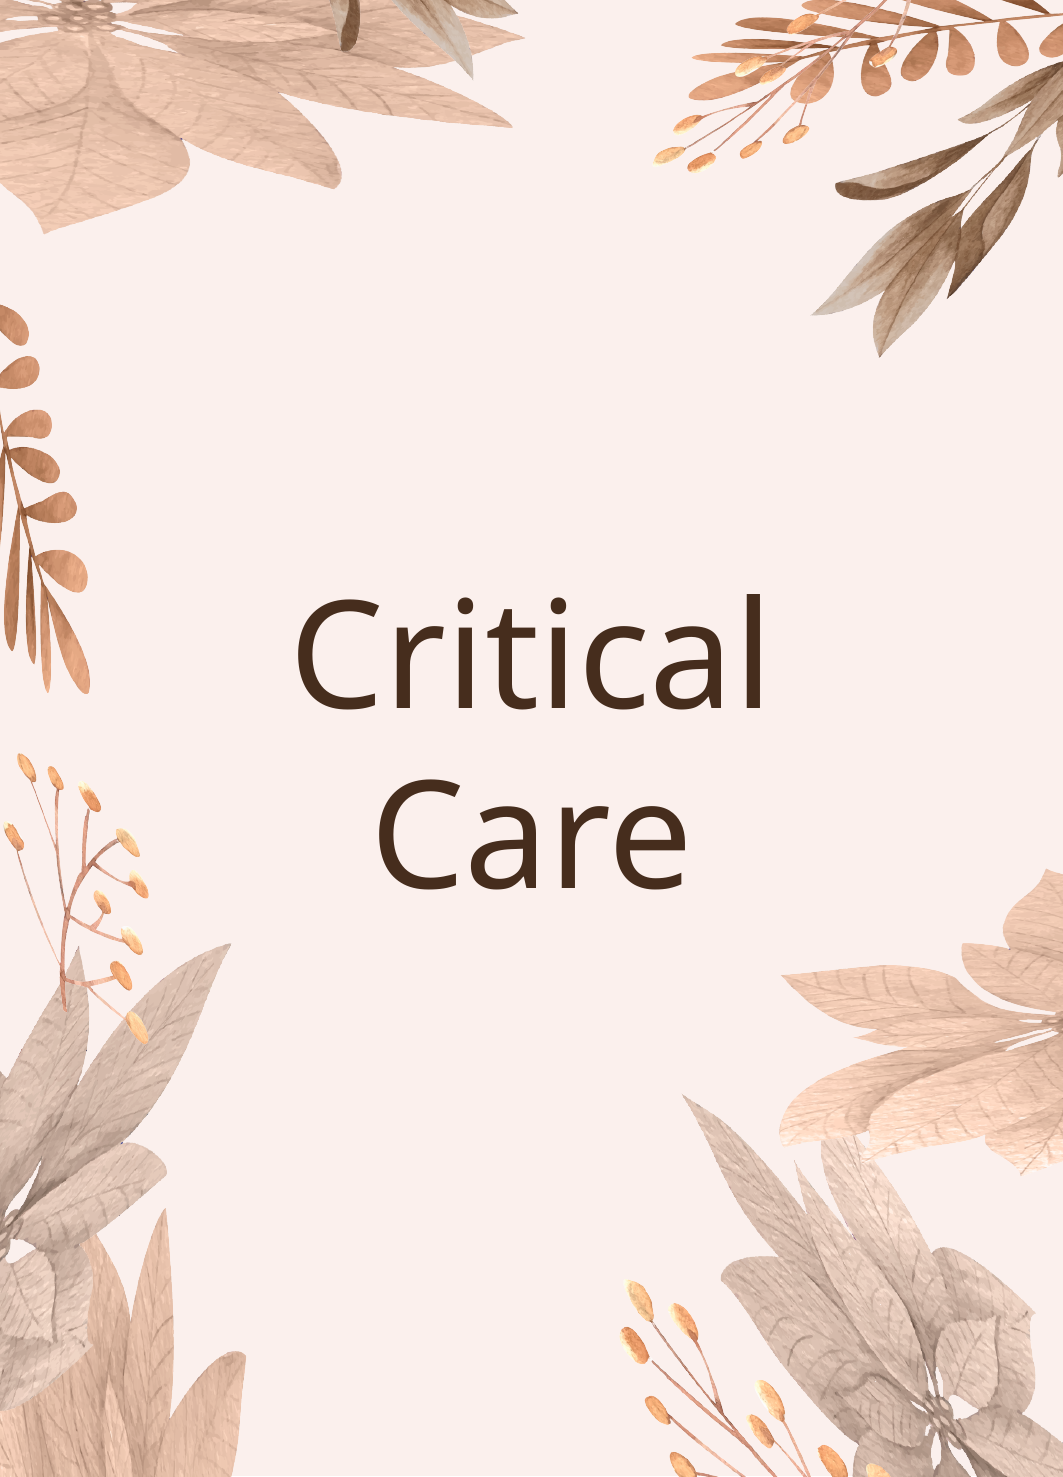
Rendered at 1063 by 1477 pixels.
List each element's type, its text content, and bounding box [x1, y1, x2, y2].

picture [0, 725, 329, 1477]
picture [567, 866, 1063, 1477]
picture [616, 0, 1063, 415]
title Critical Care [197, 421, 866, 1055]
picture [0, 0, 569, 694]
